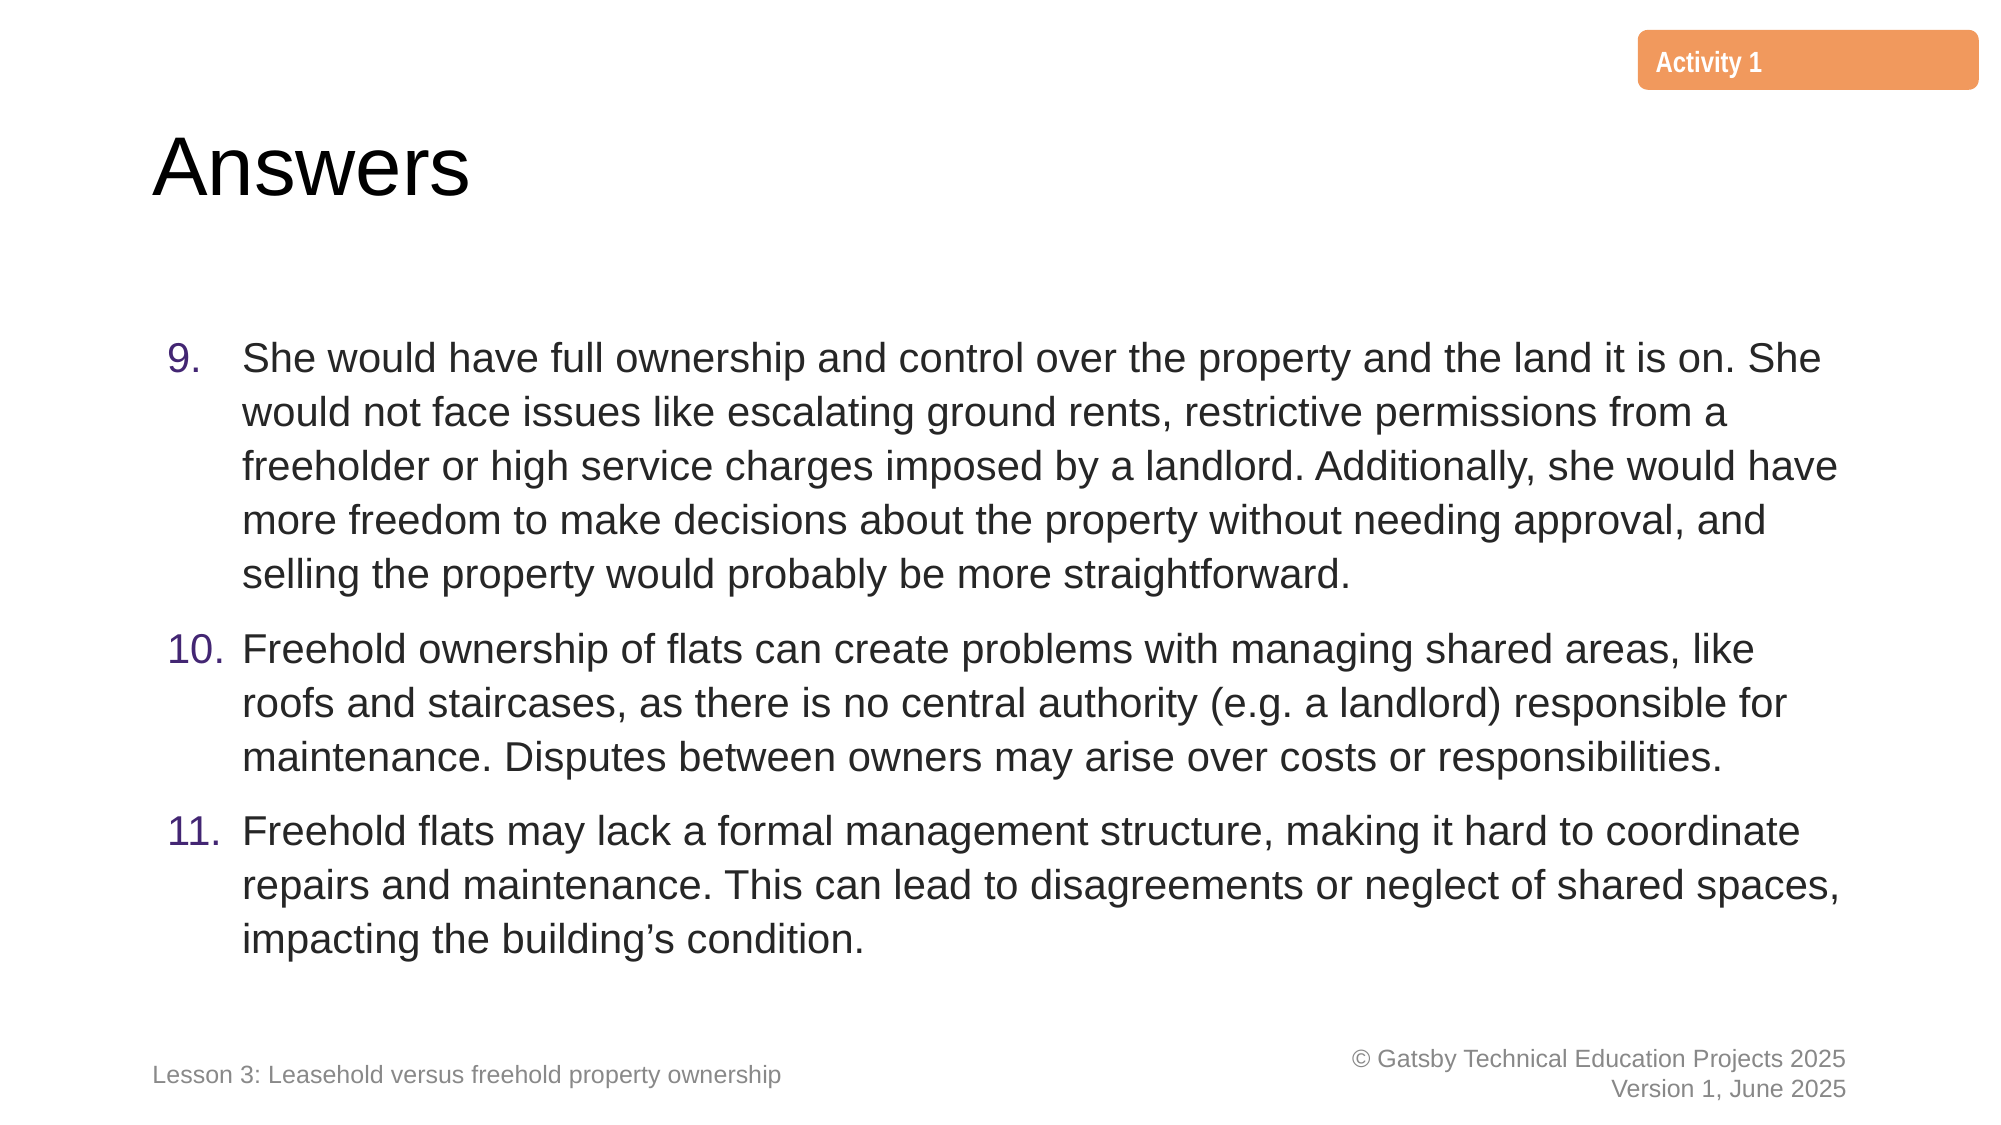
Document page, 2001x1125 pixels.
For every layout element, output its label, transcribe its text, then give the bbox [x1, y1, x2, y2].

text_box Activity 1 [1637, 29, 1979, 90]
title Answers [137, 59, 1863, 278]
list Lesson 3: Leasehold versus freehold property ownership [137, 1042, 829, 1103]
list She would have full ownership and control over the property and the land it is on. She would not face issues like escalating ground rents, restrictive permissions from a freeholder or high service charges imposed by a landlord. Additionally, she would have more freedom to make decisions about the property without needing approval, and selling the property would probably be more straightforward. Freehold ownership of flats can create problems with managing shared areas, like roofs and staircases, as there is no central authority (e.g. a landlord) responsible for maintenance. Disputes between owners may arise over costs or responsibilities. Freehold flats may lack a formal management structure, making it hard to coordinate repairs and maintenance. This can lead to disagreements or neglect of shared spaces, impacting the building’s condition. [137, 297, 1890, 994]
